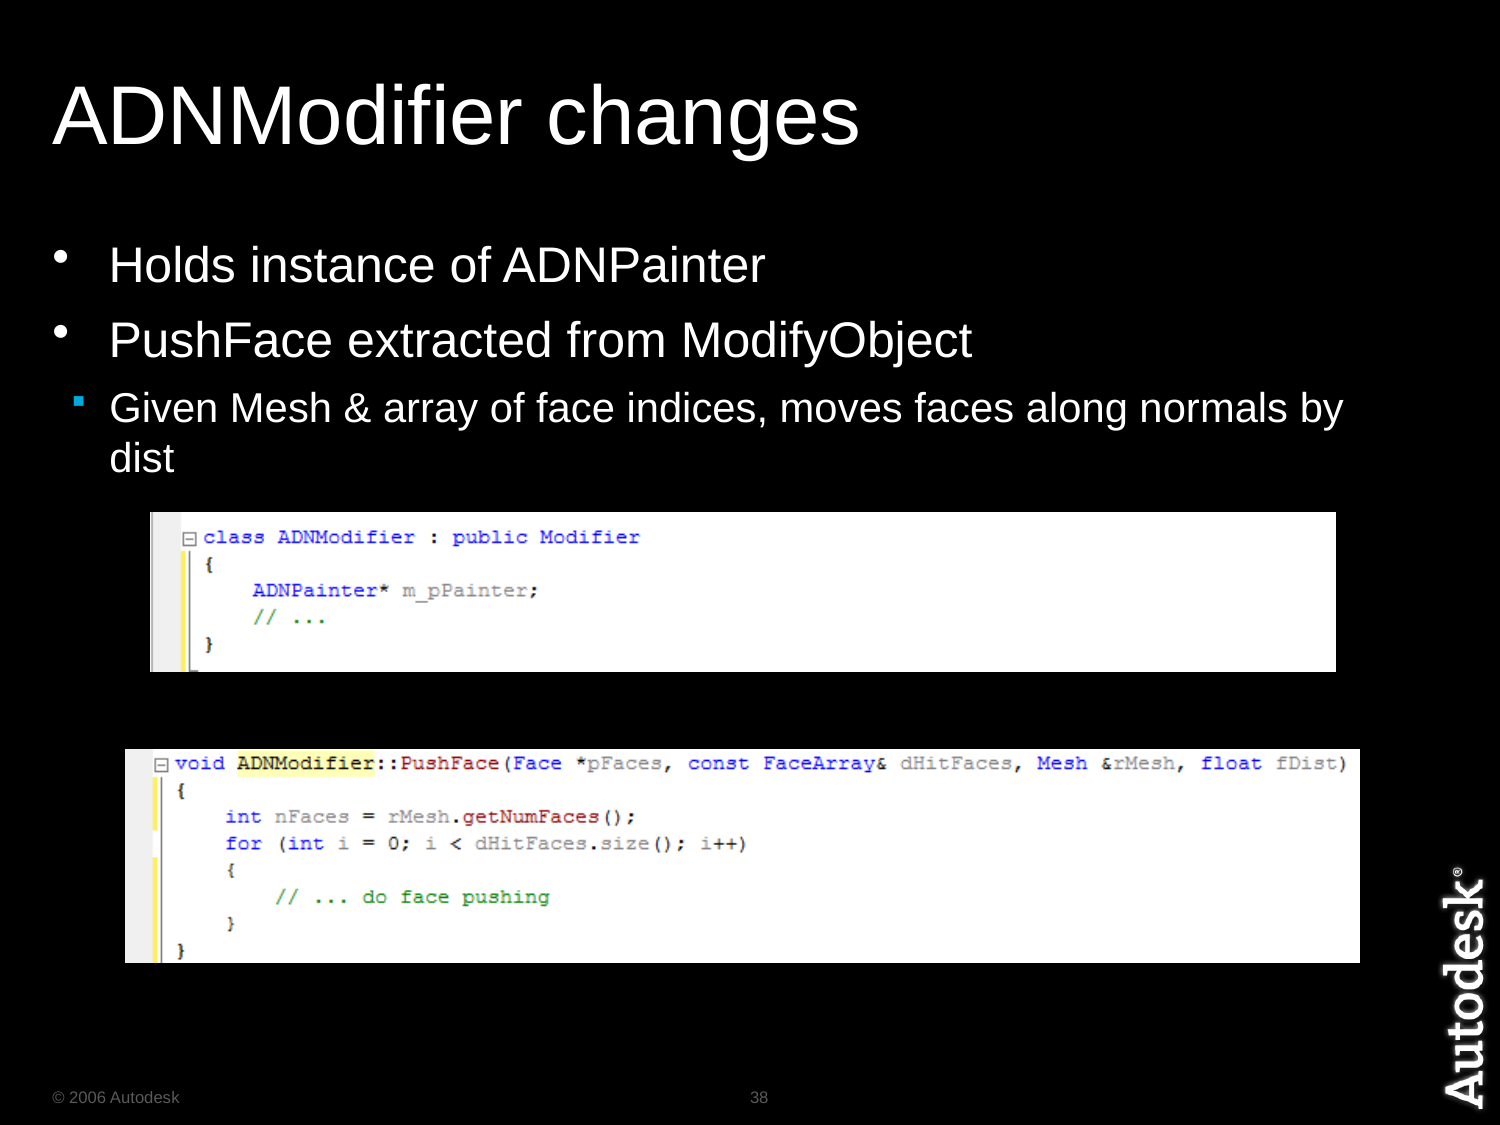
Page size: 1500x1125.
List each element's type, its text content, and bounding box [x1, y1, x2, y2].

picture [149, 512, 1337, 673]
picture [124, 749, 1360, 963]
list Holds instance of ADNPainter PushFace extracted from ModifyObject Given Mesh & array of face indices, moves faces along normals by dist [52, 231, 1401, 1073]
picture [1402, 0, 1500, 1125]
title ADNModifier changes [52, 22, 1401, 211]
